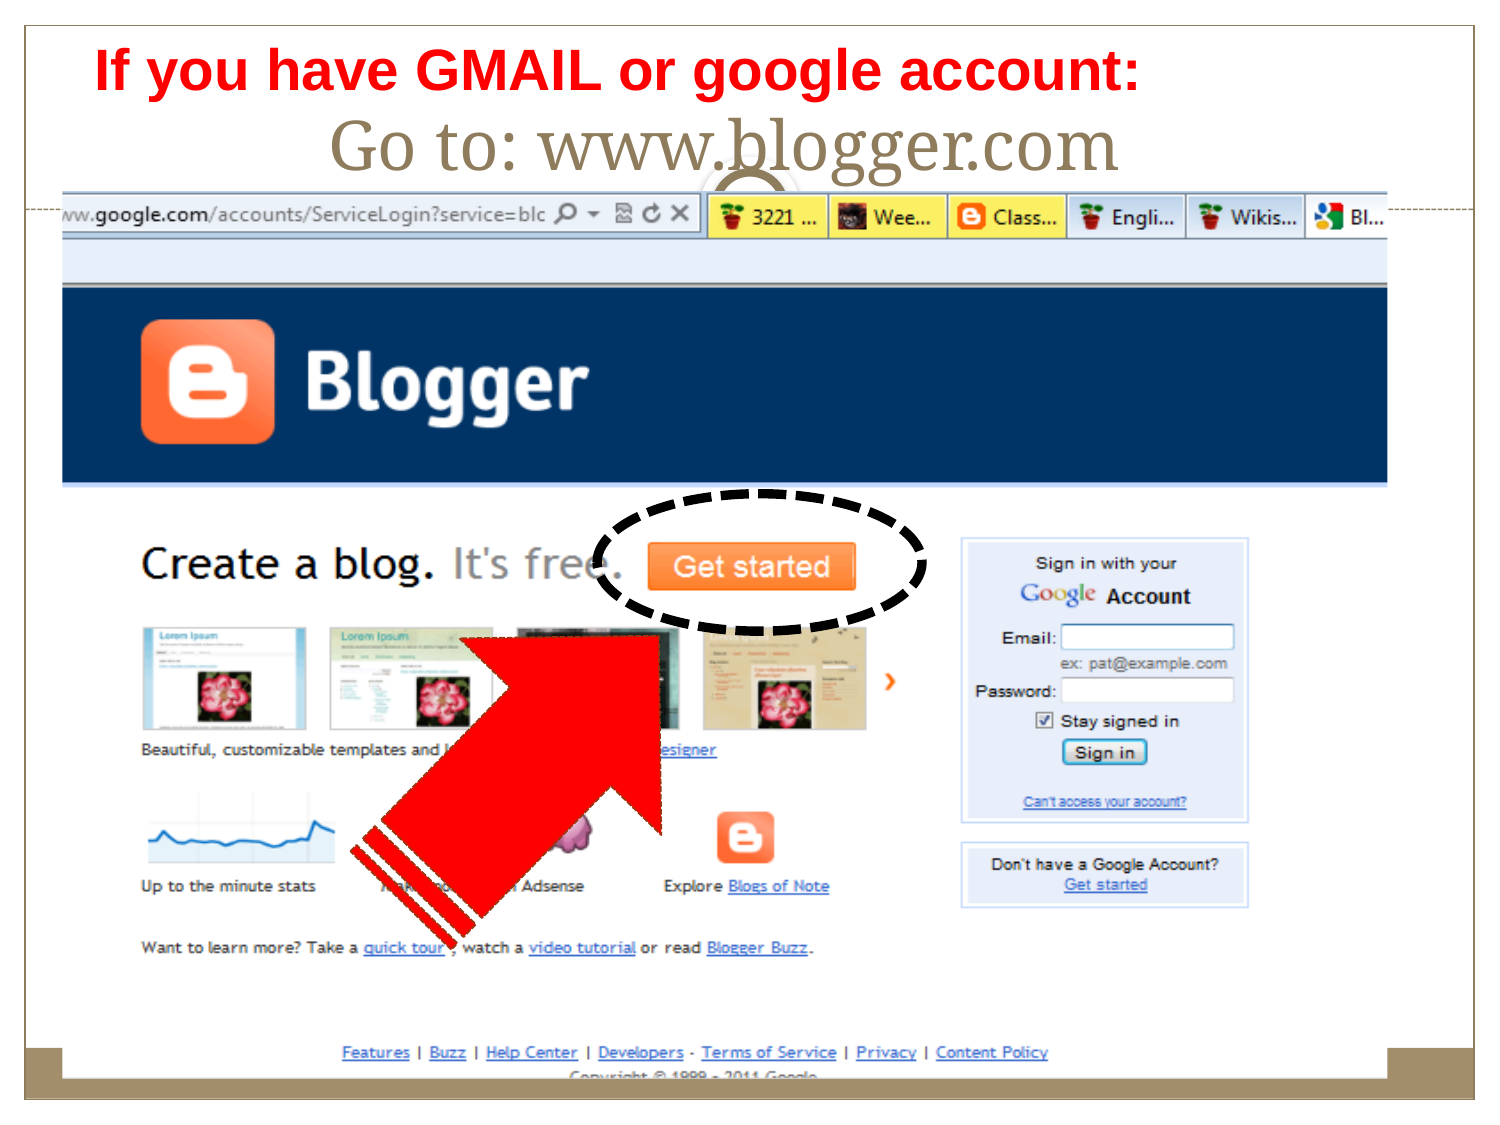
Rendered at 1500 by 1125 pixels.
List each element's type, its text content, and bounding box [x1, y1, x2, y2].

title Go to: www.blogger.com [24, 66, 1426, 192]
picture [62, 191, 1388, 1079]
text_box If you have GMAIL or google account: [0, 24, 1238, 110]
